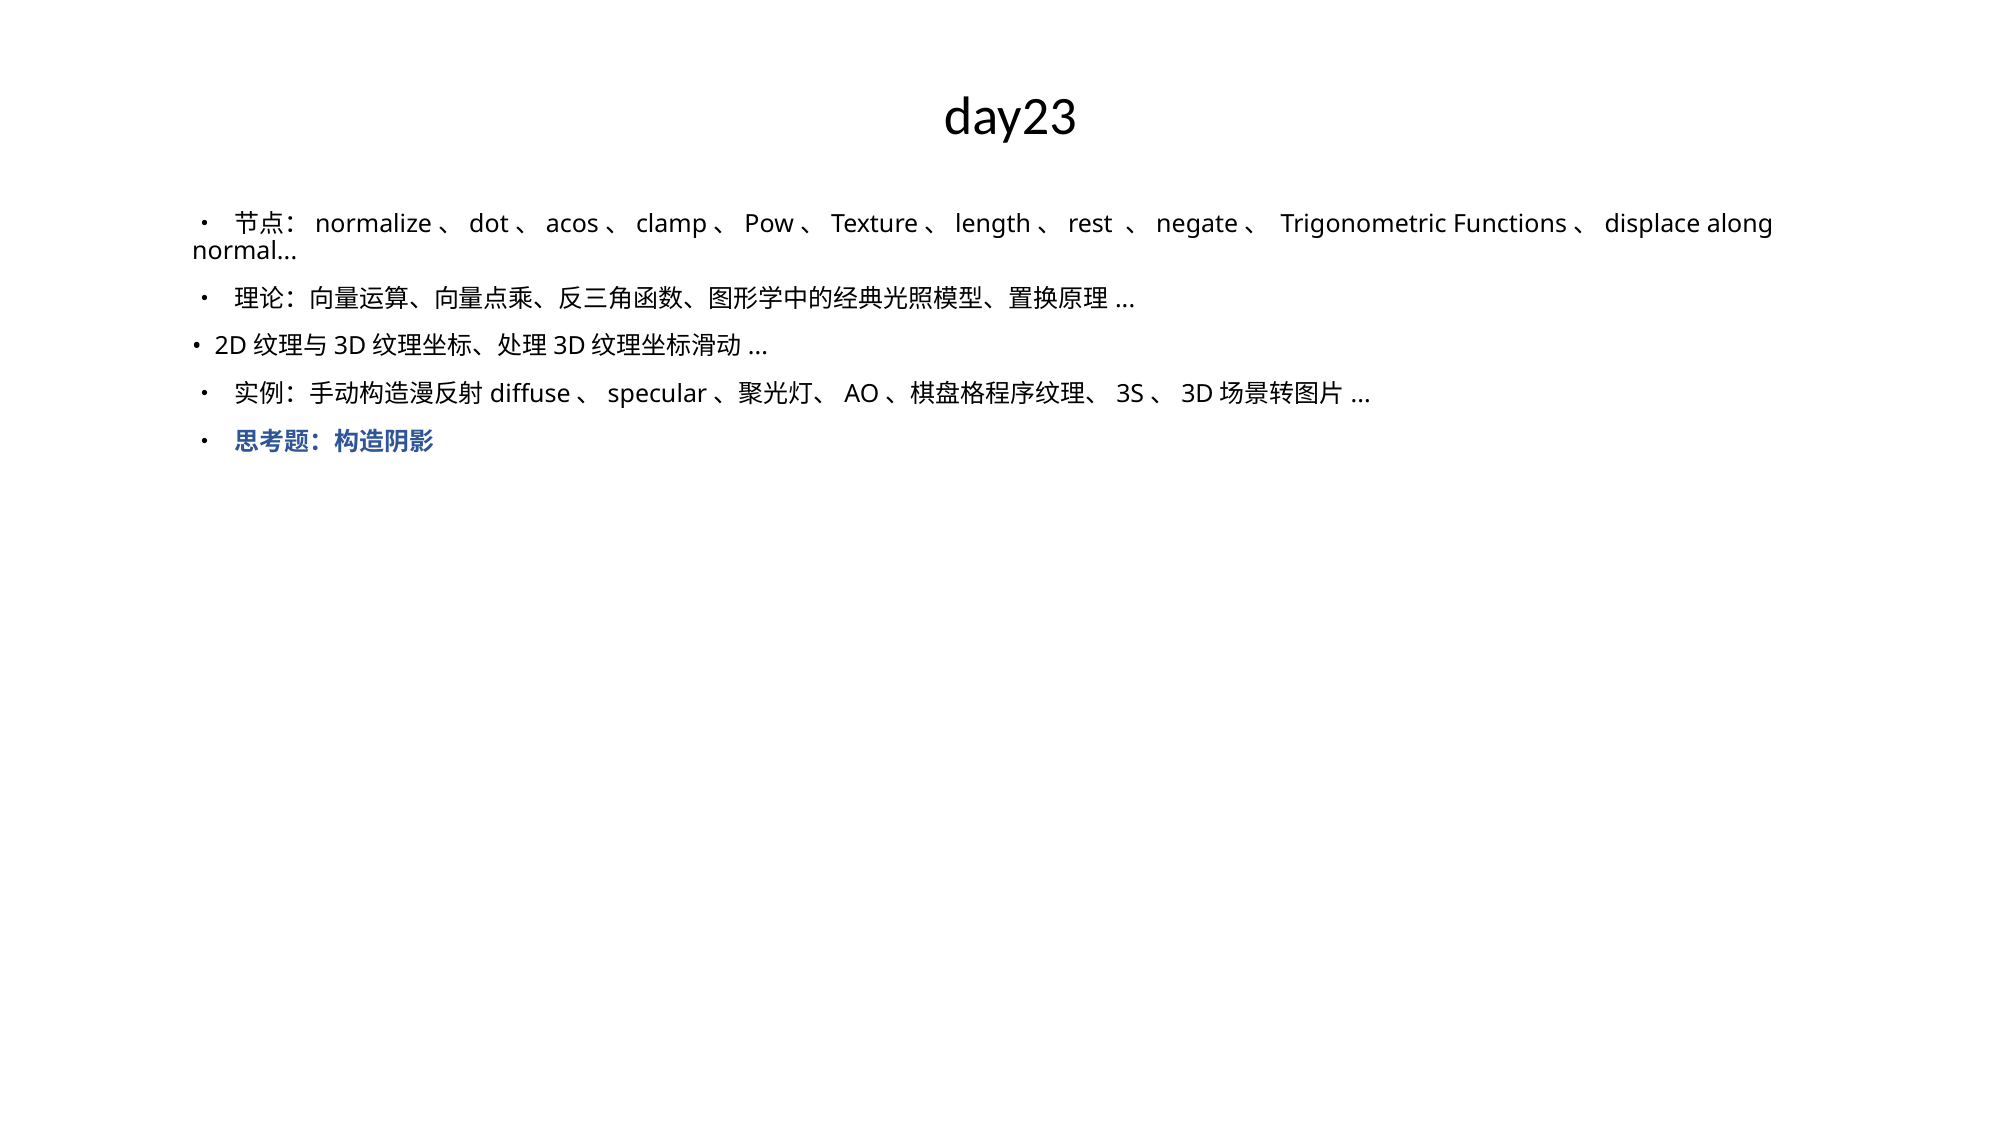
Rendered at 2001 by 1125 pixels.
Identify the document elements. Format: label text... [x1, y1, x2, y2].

subtitle • 节点：normalize、dot、acos、clamp、Pow、Texture、length、rest 、negate、 Trigonometric Functions、displace along normal... • 理论：向量运算、向量点乘、反三角函数、图形学中的经典光照模型、置换原理... • 2D纹理与3D纹理坐标、处理3D纹理坐标滑动... • 实例：手动构造漫反射diffuse、specular、聚光灯、AO、棋盘格程序纹理、3S、3D场景转图片... • 思考题：构造阴影 [176, 203, 1815, 903]
title day23 [711, 41, 1309, 154]
